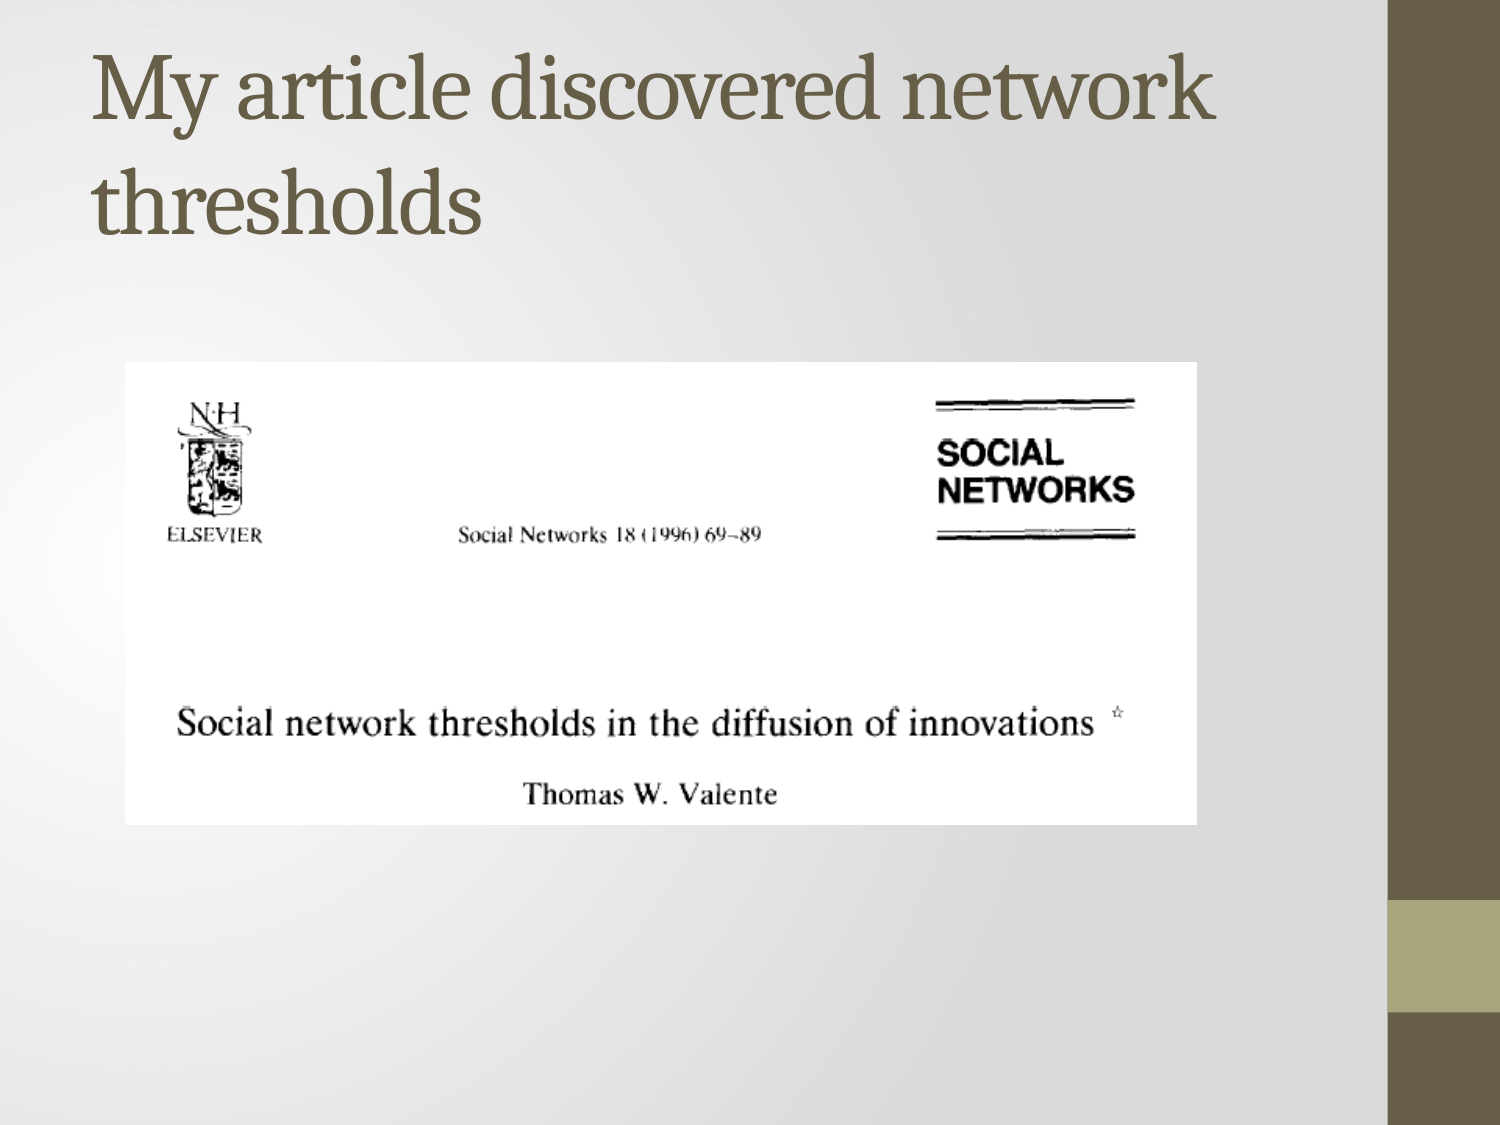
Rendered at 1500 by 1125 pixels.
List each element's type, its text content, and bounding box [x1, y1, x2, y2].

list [124, 361, 1198, 826]
title My article discovered network thresholds [75, 45, 1325, 233]
